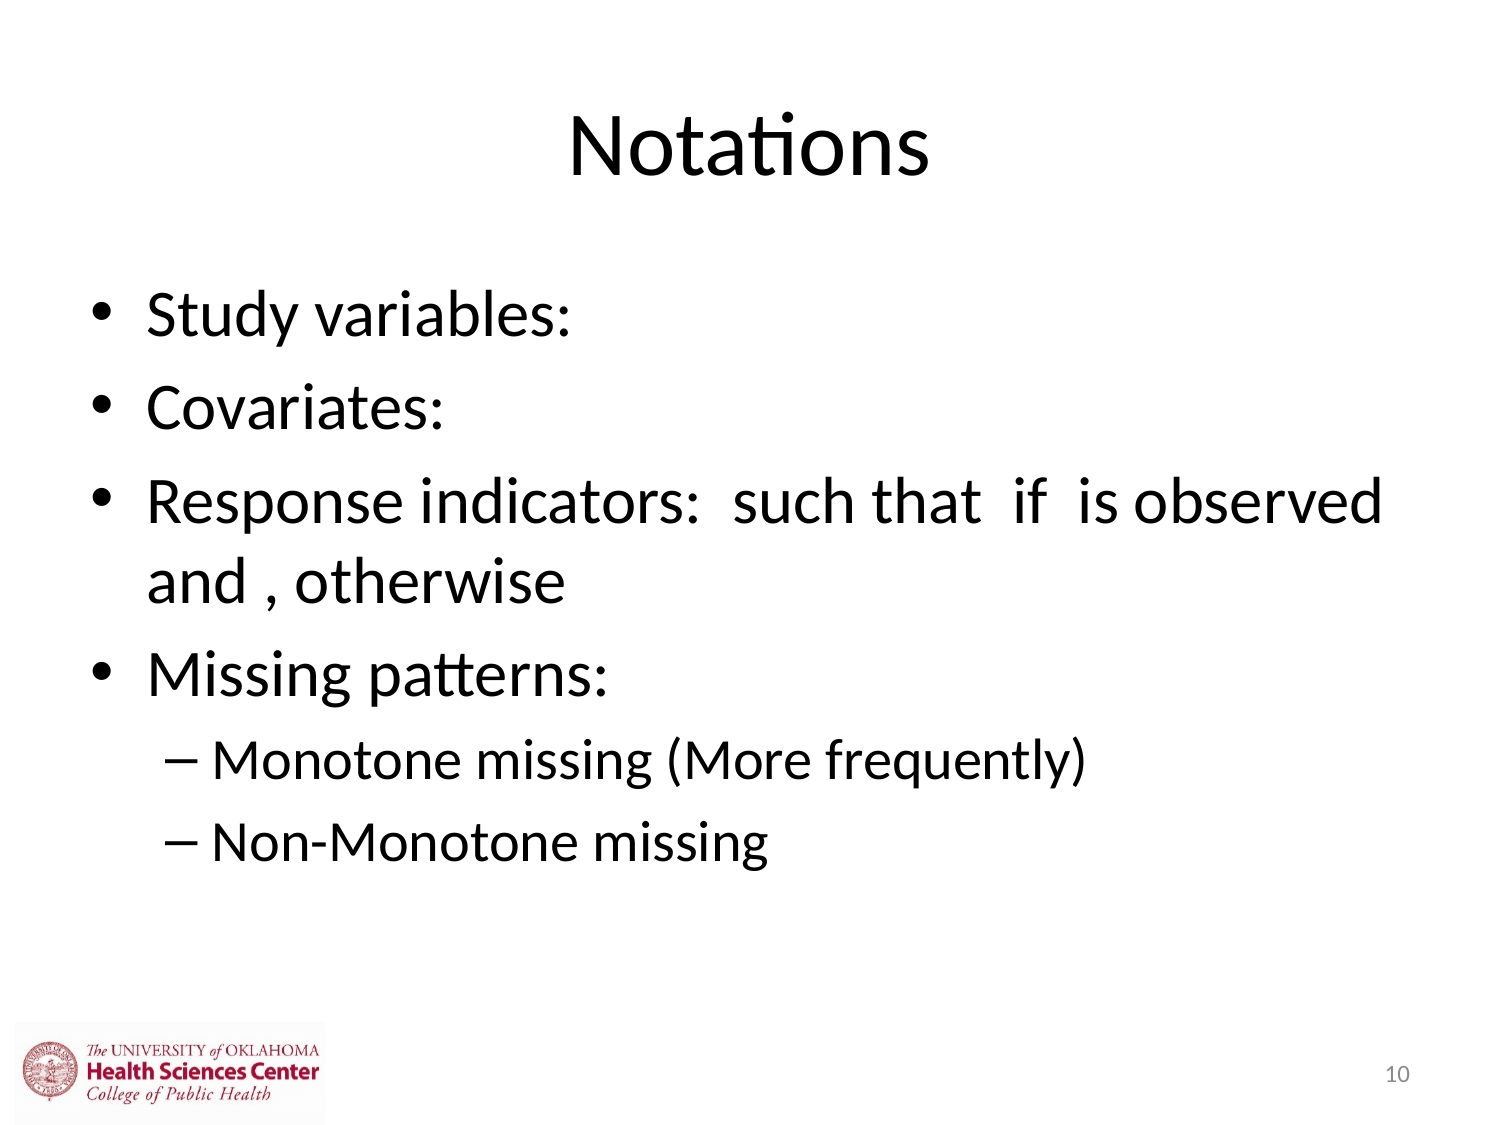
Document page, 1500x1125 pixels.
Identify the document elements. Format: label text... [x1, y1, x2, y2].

slide_number 10 [1074, 1042, 1425, 1103]
picture [15, 1022, 325, 1125]
title Notations [75, 45, 1425, 233]
